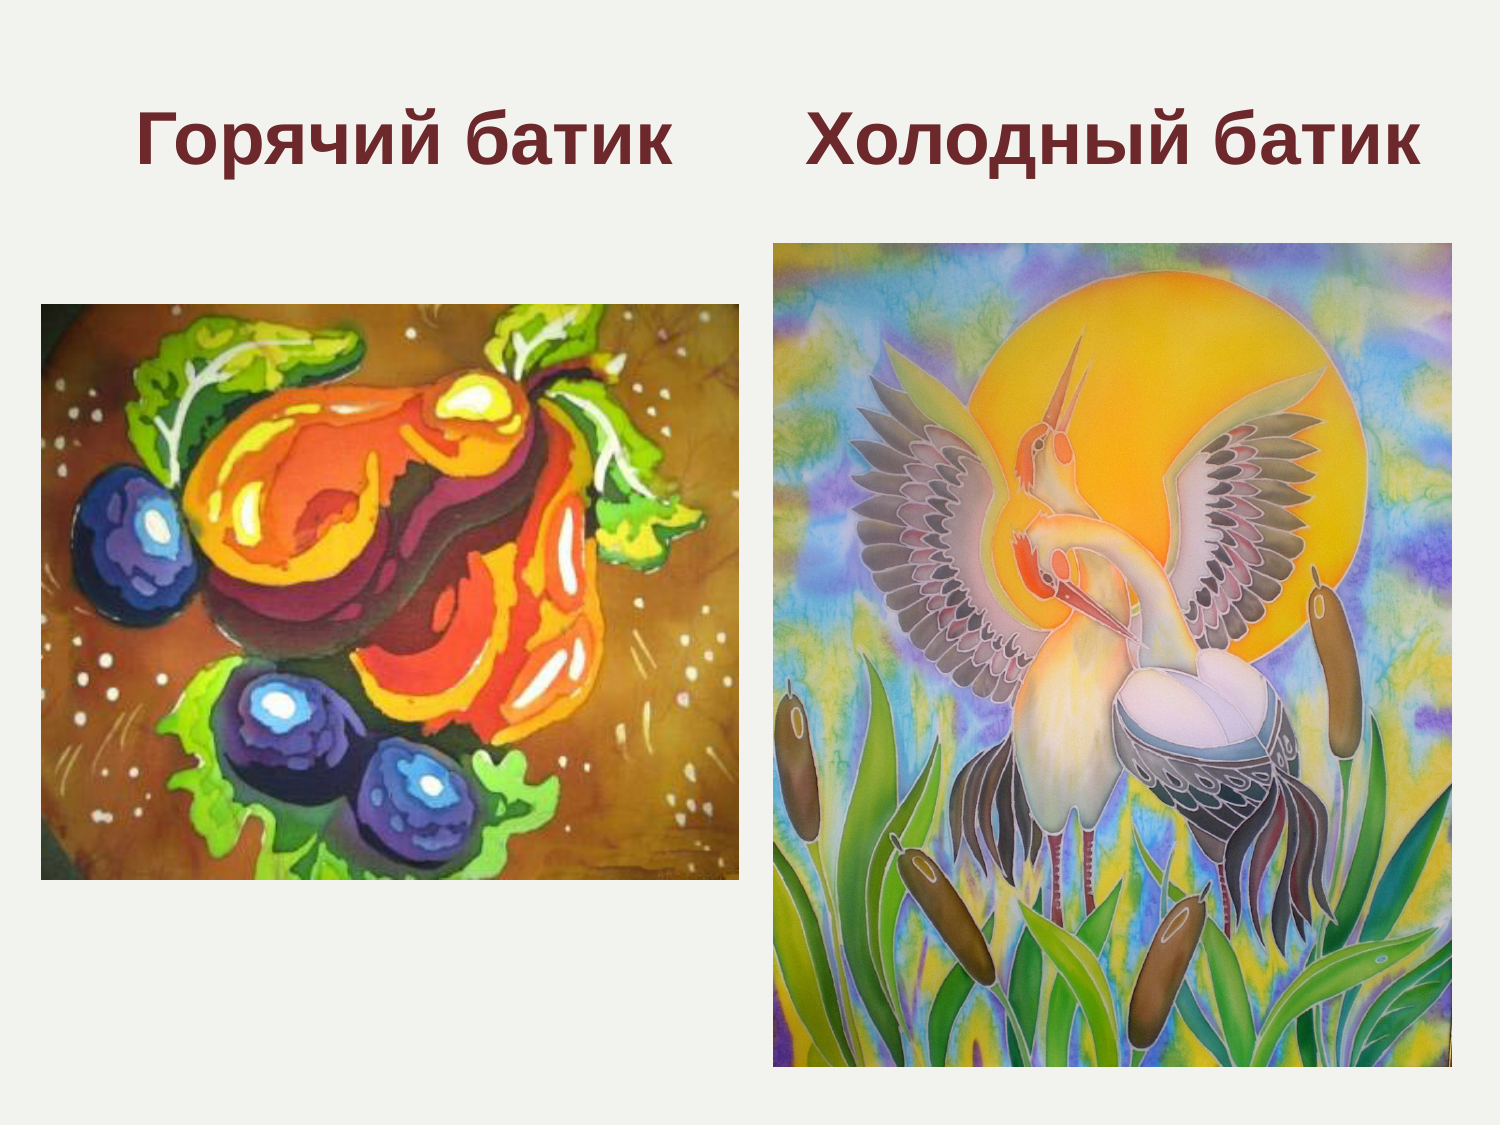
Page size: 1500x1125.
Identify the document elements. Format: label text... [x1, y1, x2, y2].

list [41, 304, 739, 880]
list Холодный батик [773, 82, 1454, 235]
title Горячий батик [93, 58, 715, 188]
picture [773, 243, 1453, 1067]
